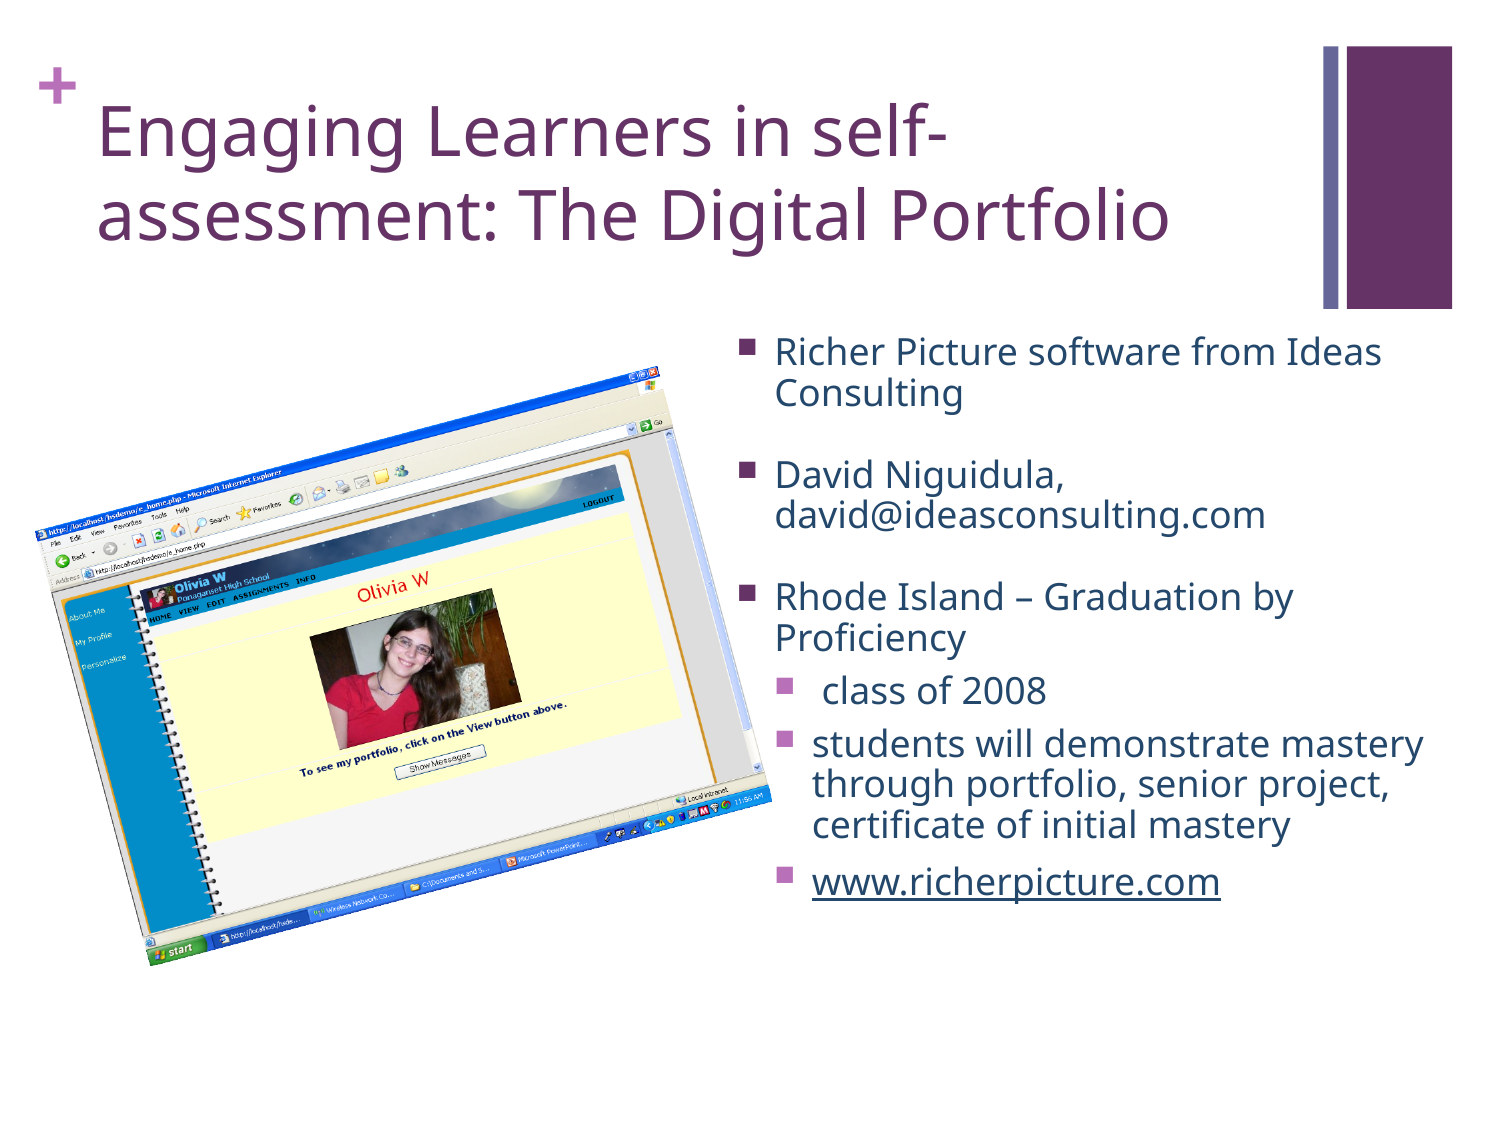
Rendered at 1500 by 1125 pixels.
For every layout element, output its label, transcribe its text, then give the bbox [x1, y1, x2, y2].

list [81, 325, 726, 1006]
title Engaging Learners in self-assessment: The Digital Portfolio [81, 79, 1322, 263]
list Richer Picture software from Ideas Consulting David Niguidula, david@ideasconsulting.com Rhode Island – Graduation by Proficiency class of 2008 students will demonstrate mastery through portfolio, senior project, certificate of initial mastery www.richerpicture.com [729, 325, 1500, 1005]
picture [36, 521, 77, 686]
